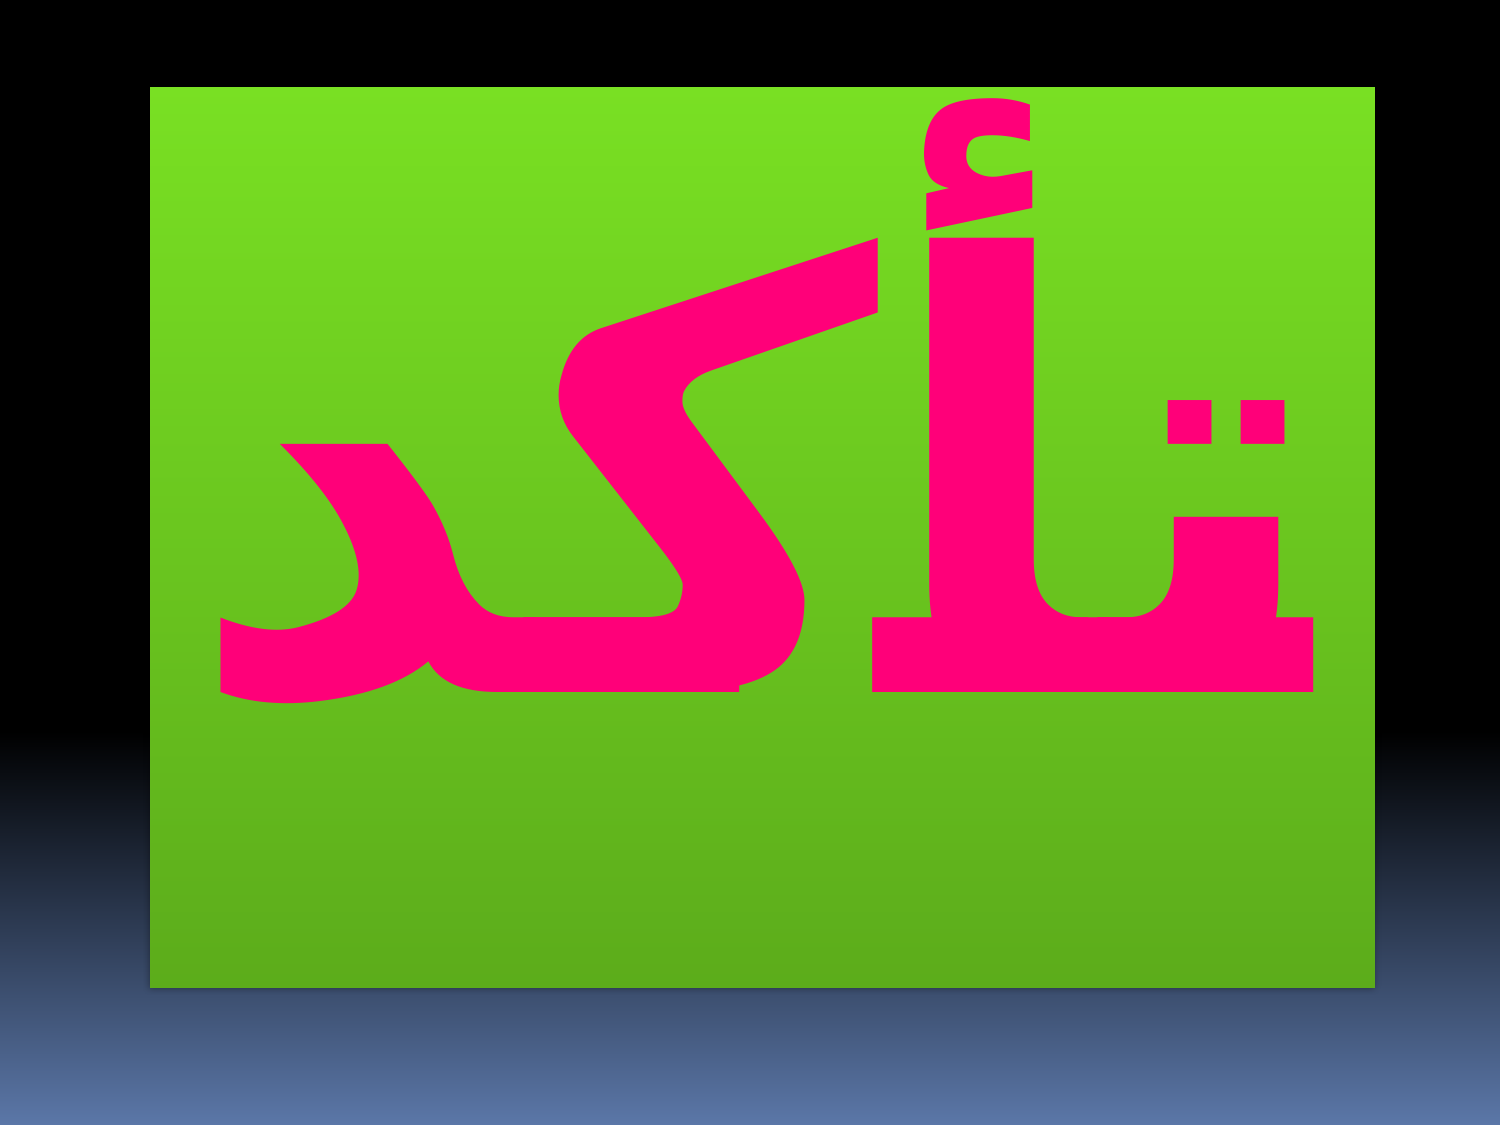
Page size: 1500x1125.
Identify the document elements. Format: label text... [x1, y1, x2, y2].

text_box تأكد [150, 87, 1375, 988]
